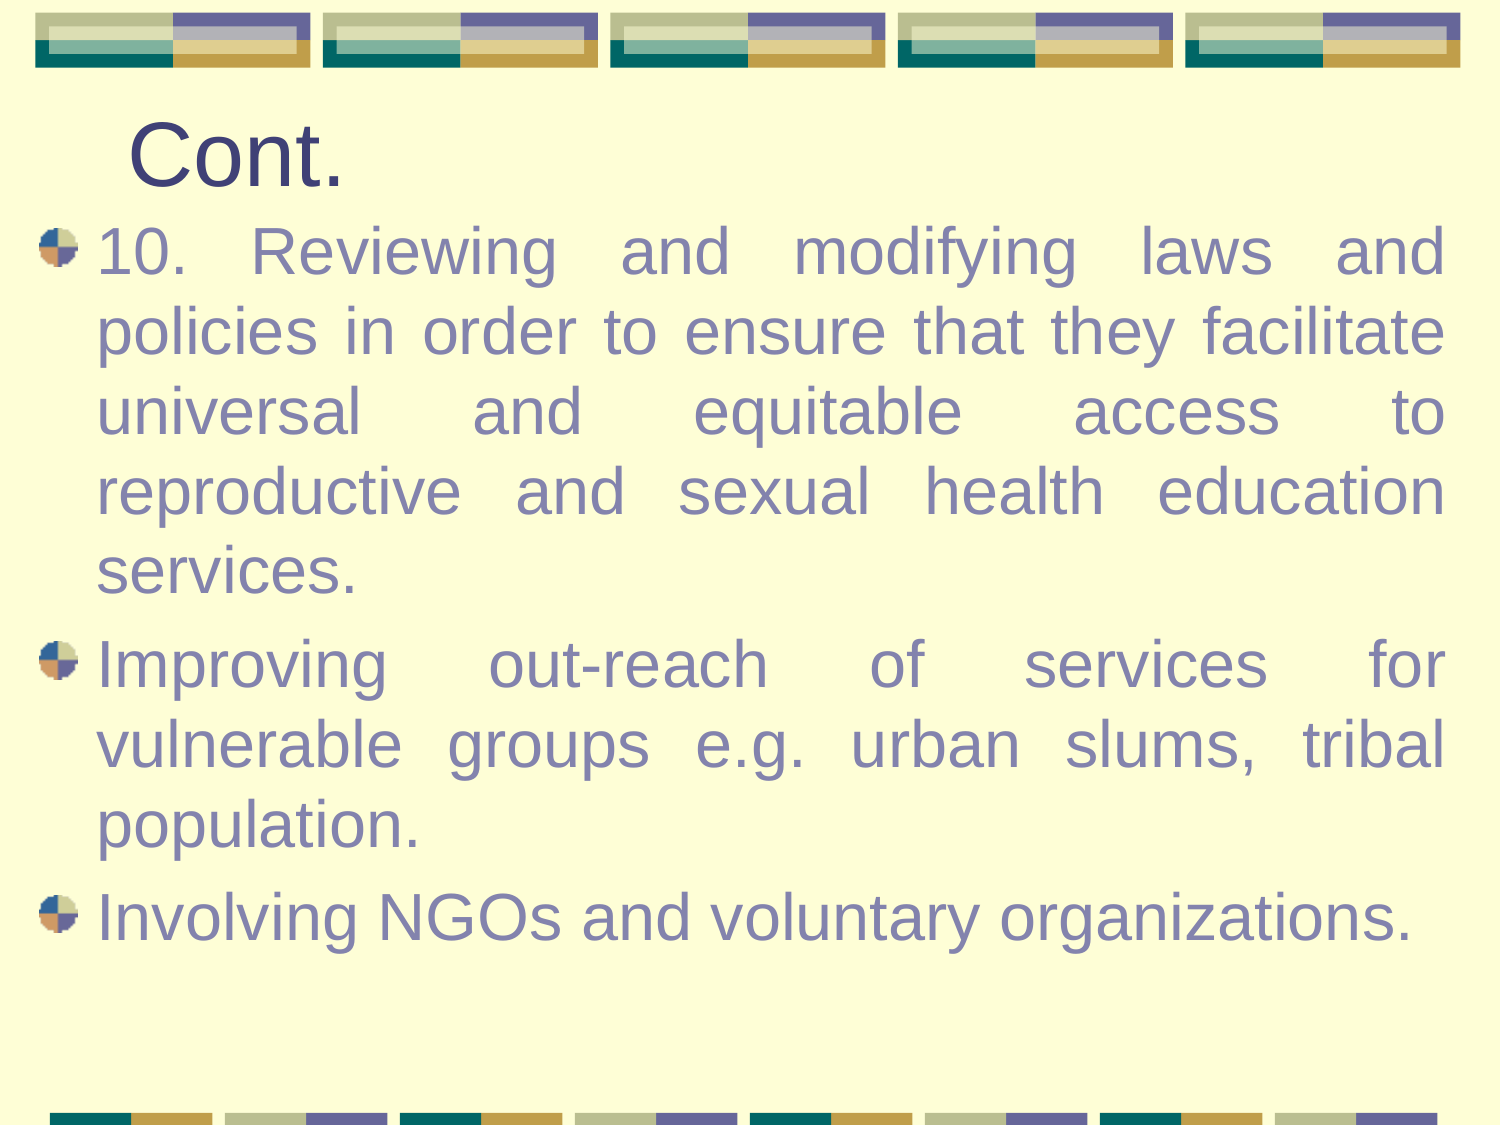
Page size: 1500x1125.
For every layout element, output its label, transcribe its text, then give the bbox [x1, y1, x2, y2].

title Cont. [112, 99, 1388, 199]
picture [39, 228, 78, 267]
picture [39, 641, 78, 680]
list 10. Reviewing and modifying laws and policies in order to ensure that they facilitate universal and equitable access to reproductive and sexual health education services. Improving out-reach of services for vulnerable groups e.g. urban slums, tribal population. Involving NGOs and voluntary organizations. [24, 199, 1463, 1088]
picture [39, 895, 78, 933]
